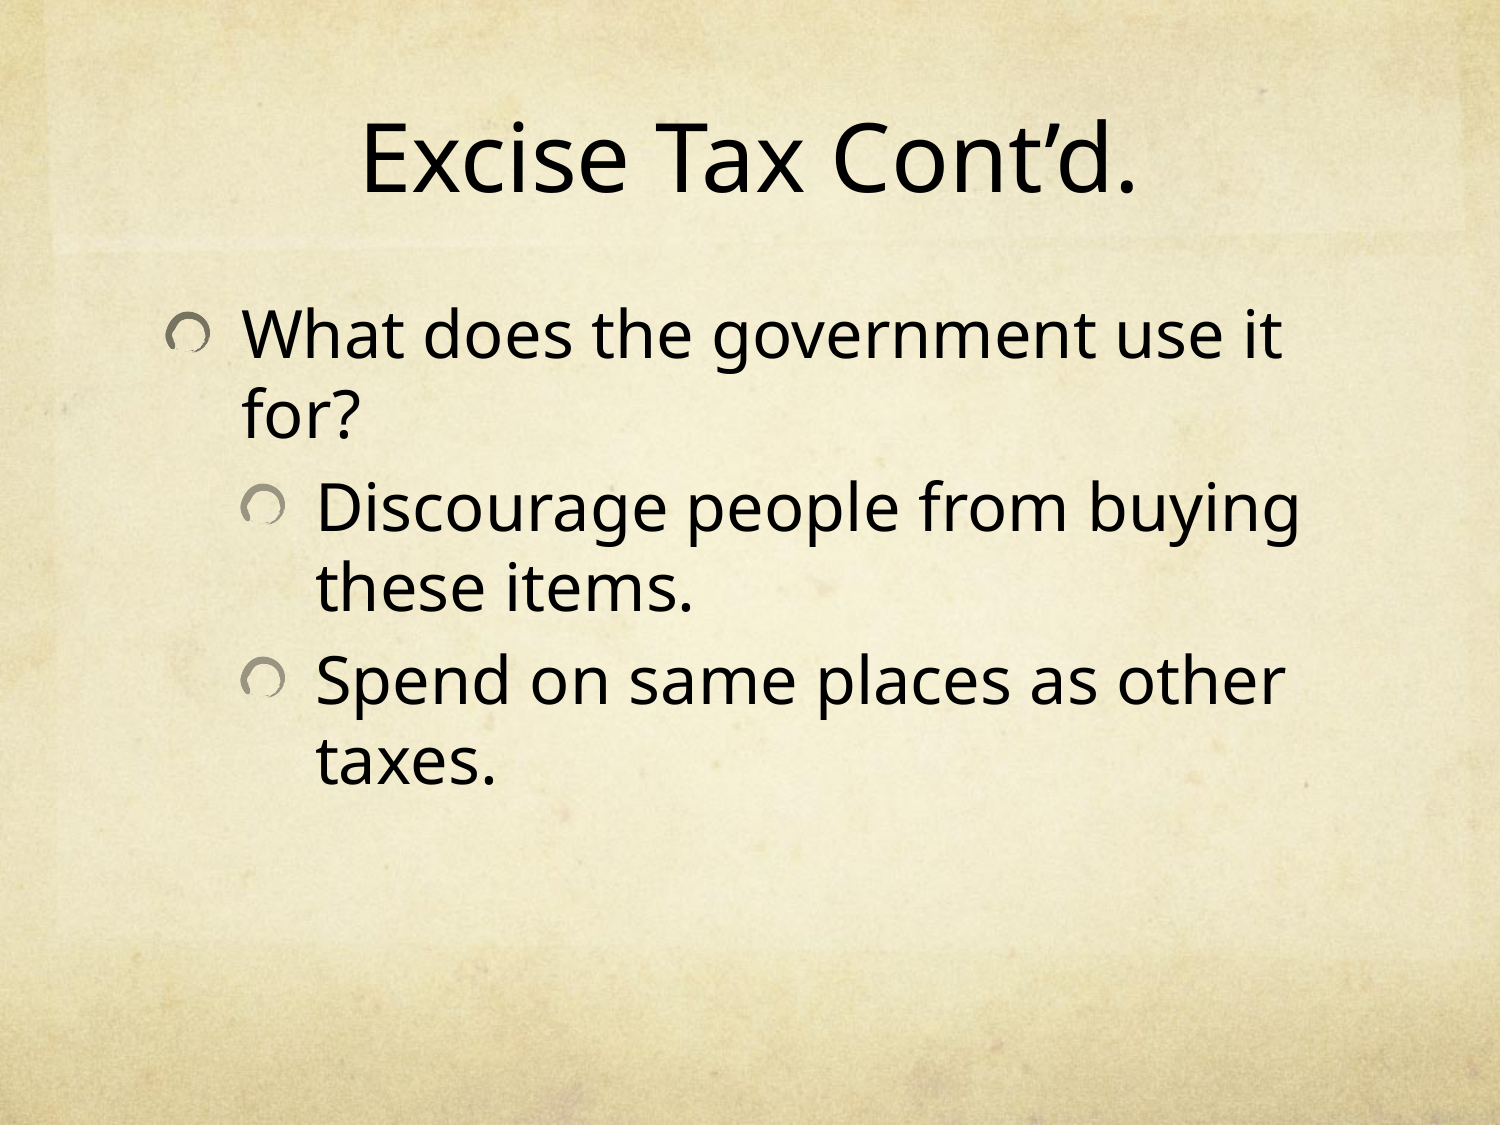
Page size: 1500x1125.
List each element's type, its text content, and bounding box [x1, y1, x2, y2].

list What does the government use it for? Discourage people from buying these items. Spend on same places as other taxes. [150, 284, 1350, 950]
title Excise Tax Cont’d. [150, 82, 1350, 225]
picture [0, 0, 1500, 1125]
